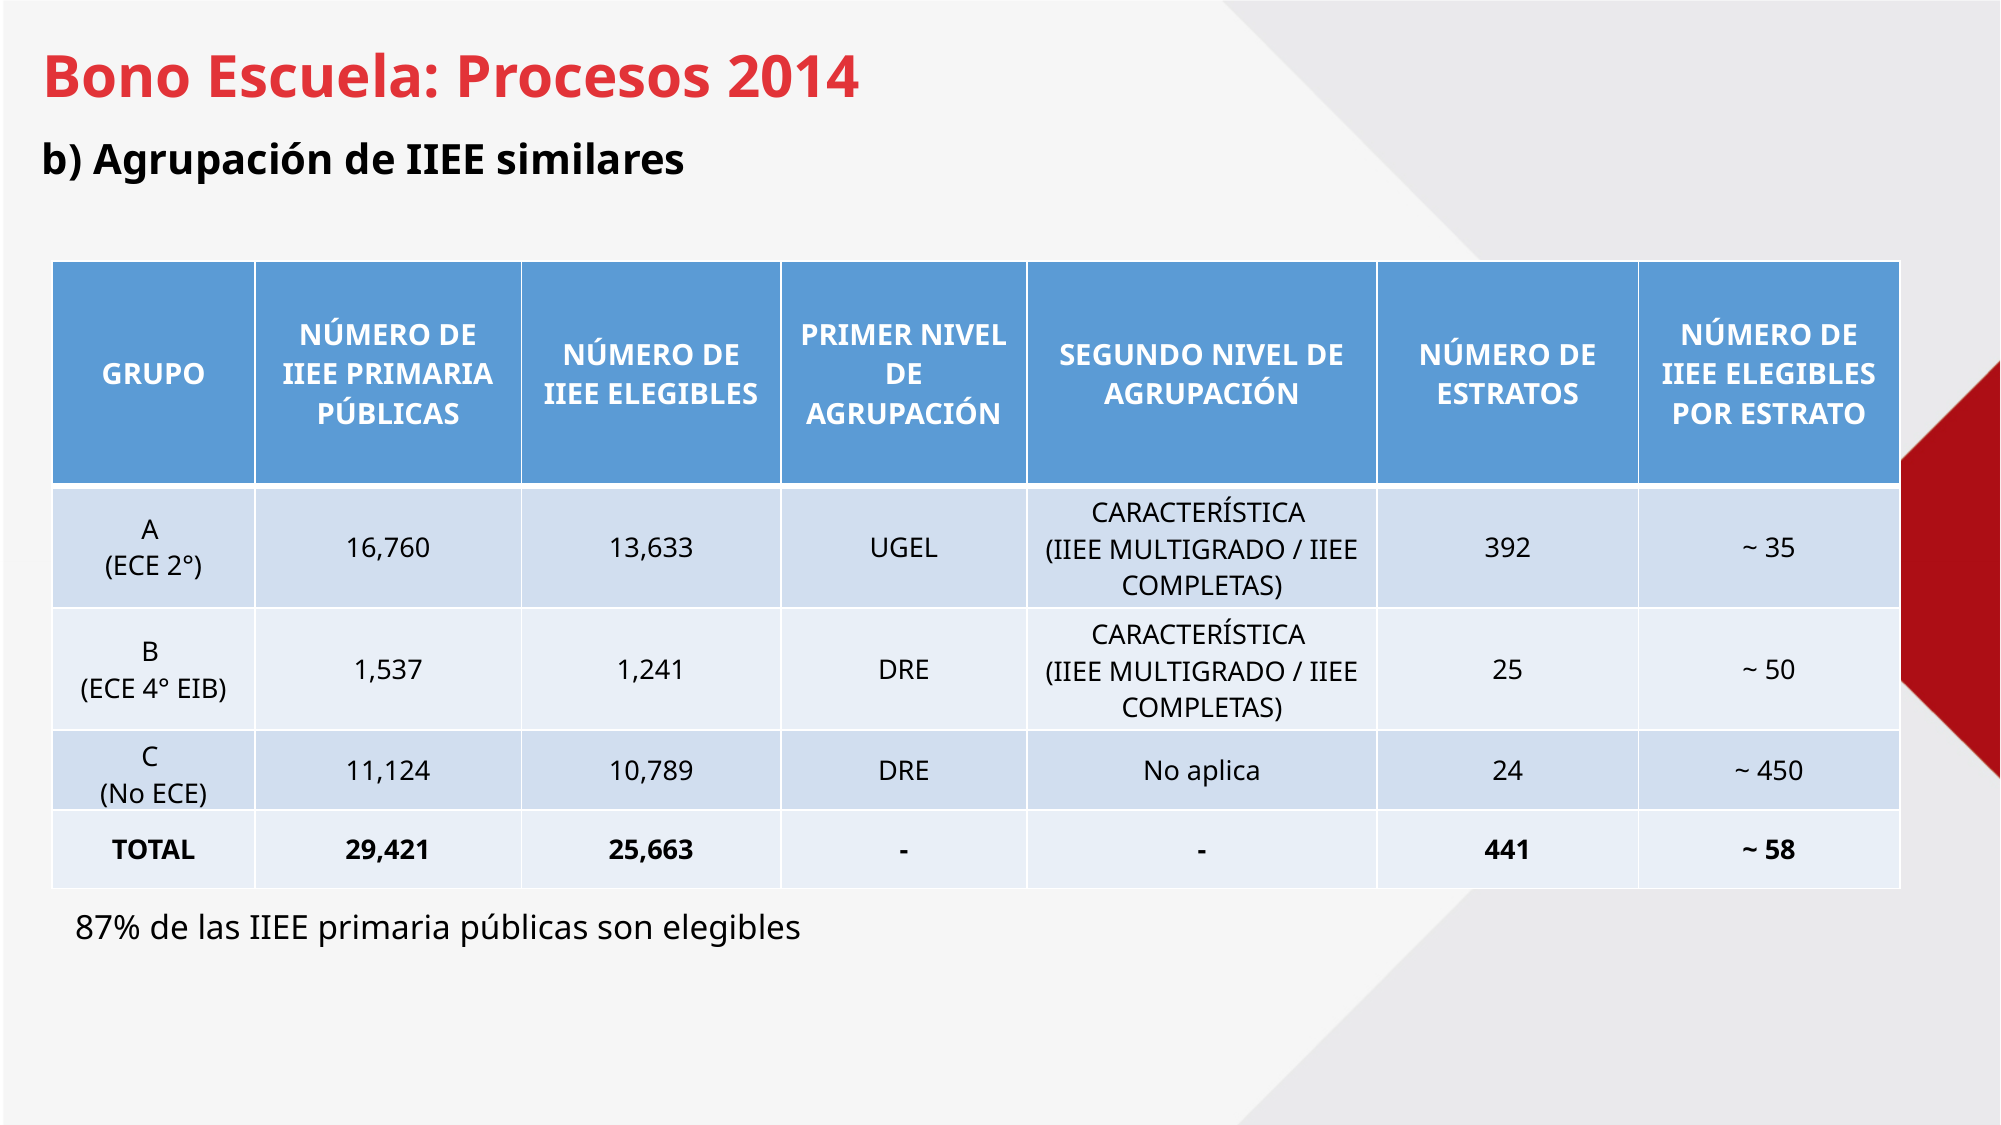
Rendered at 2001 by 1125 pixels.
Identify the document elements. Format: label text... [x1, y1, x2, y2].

table_header NÚMERO DE IIEE PRIMARIA PÚBLICAS [256, 262, 521, 483]
table_cell 24 [1378, 731, 1638, 809]
table_cell B (ECE 4° EIB) [53, 609, 254, 729]
table_cell A (ECE 2°) [53, 489, 254, 607]
table_cell 392 [1378, 489, 1638, 607]
table_cell ~ 35 [1639, 489, 1899, 607]
table_header NÚMERO DE IIEE ELEGIBLES POR ESTRATO [1639, 262, 1899, 483]
table_cell 25,663 [522, 811, 780, 888]
table_cell UGEL [782, 489, 1026, 607]
table_cell DRE [782, 731, 1026, 809]
text_box b) Agrupación de IIEE similares [27, 125, 1730, 191]
table_cell ~ 58 [1639, 811, 1899, 888]
table_cell 16,760 [256, 489, 521, 607]
text_box 87% de las IIEE primaria públicas son elegibles [60, 899, 1666, 954]
table_cell TOTAL [53, 811, 254, 888]
table_cell - [782, 811, 1026, 888]
table_cell 29,421 [256, 811, 521, 888]
table_cell CARACTERÍSTICA (IIEE MULTIGRADO / IIEE COMPLETAS) [1028, 609, 1376, 729]
table_cell 11,124 [256, 731, 521, 809]
table_header NÚMERO DE ESTRATOS [1378, 262, 1638, 483]
table_cell - [1028, 811, 1376, 888]
table_header PRIMER NIVEL DE AGRUPACIÓN [782, 262, 1026, 483]
table_cell 13,633 [522, 489, 780, 607]
table_cell ~ 450 [1639, 731, 1899, 809]
table_cell C (No ECE) [53, 731, 254, 809]
table_cell 10,789 [522, 731, 780, 809]
table_header GRUPO [53, 262, 254, 483]
table_cell CARACTERÍSTICA (IIEE MULTIGRADO / IIEE COMPLETAS) [1028, 489, 1376, 607]
table_cell 441 [1378, 811, 1638, 888]
table_header SEGUNDO NIVEL DE AGRUPACIÓN [1028, 262, 1376, 483]
picture [0, 0, 2001, 1125]
table_cell 1,537 [256, 609, 521, 729]
table_cell ~ 50 [1639, 609, 1899, 729]
table_cell No aplica [1028, 731, 1376, 809]
table_cell 1,241 [522, 609, 780, 729]
table_header NÚMERO DE IIEE ELEGIBLES [522, 262, 780, 483]
table_cell DRE [782, 609, 1026, 729]
text_box Bono Escuela: Procesos 2014 [27, 22, 1990, 126]
table_cell 25 [1378, 609, 1638, 729]
